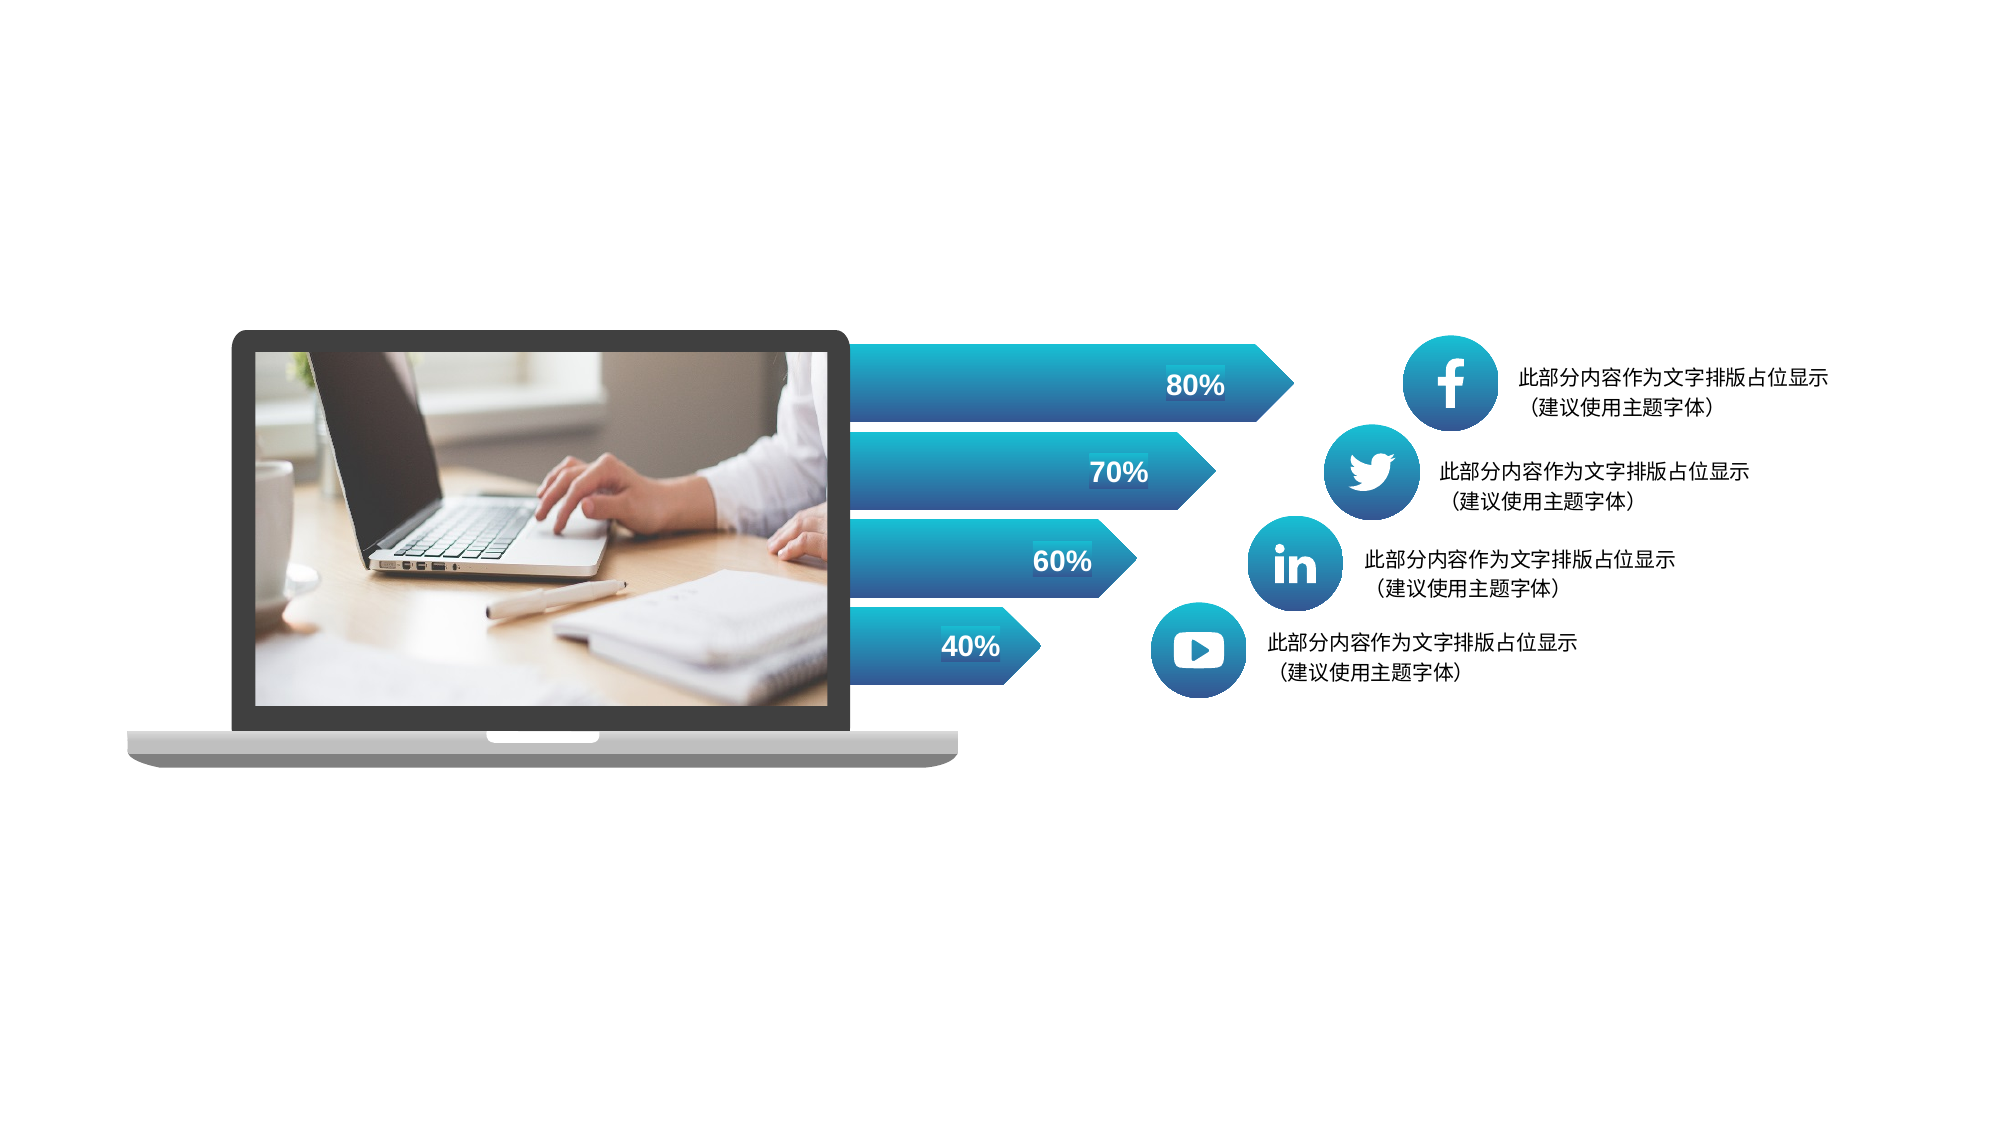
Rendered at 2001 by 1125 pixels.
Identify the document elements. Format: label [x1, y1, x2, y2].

text_box [960, 343, 1151, 686]
text_box [122, 330, 960, 768]
text_box [1151, 335, 1851, 698]
